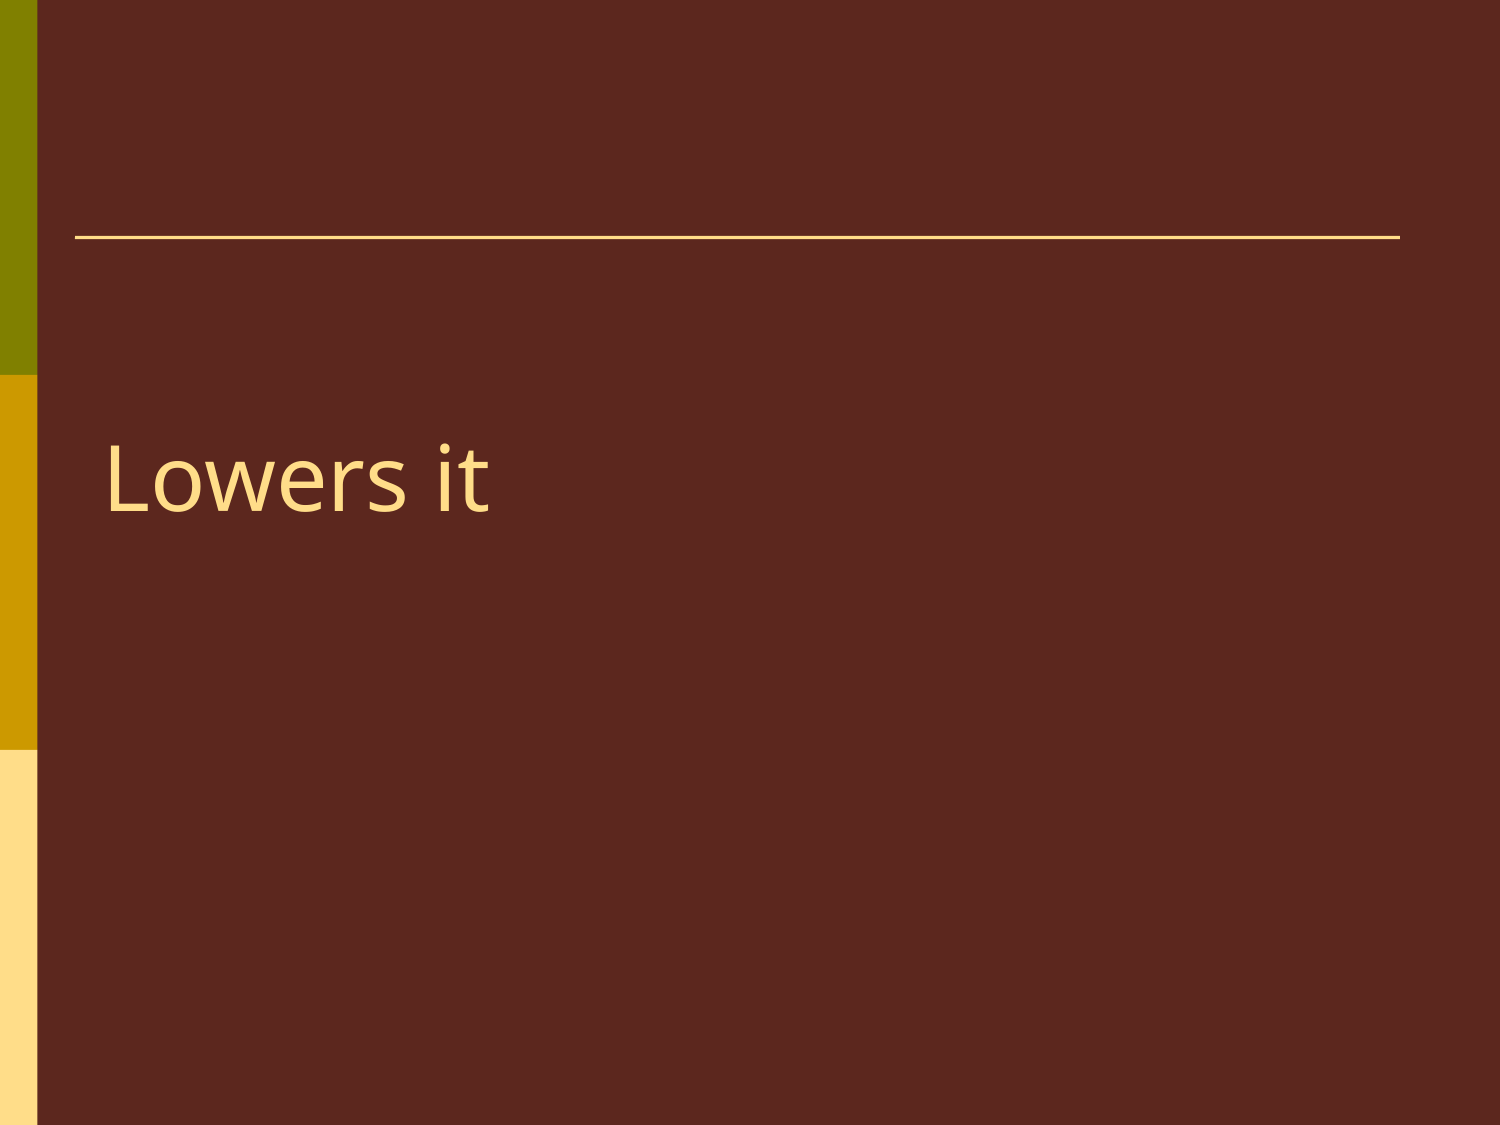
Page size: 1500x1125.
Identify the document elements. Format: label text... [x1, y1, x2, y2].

title Lowers it [87, 350, 1438, 538]
